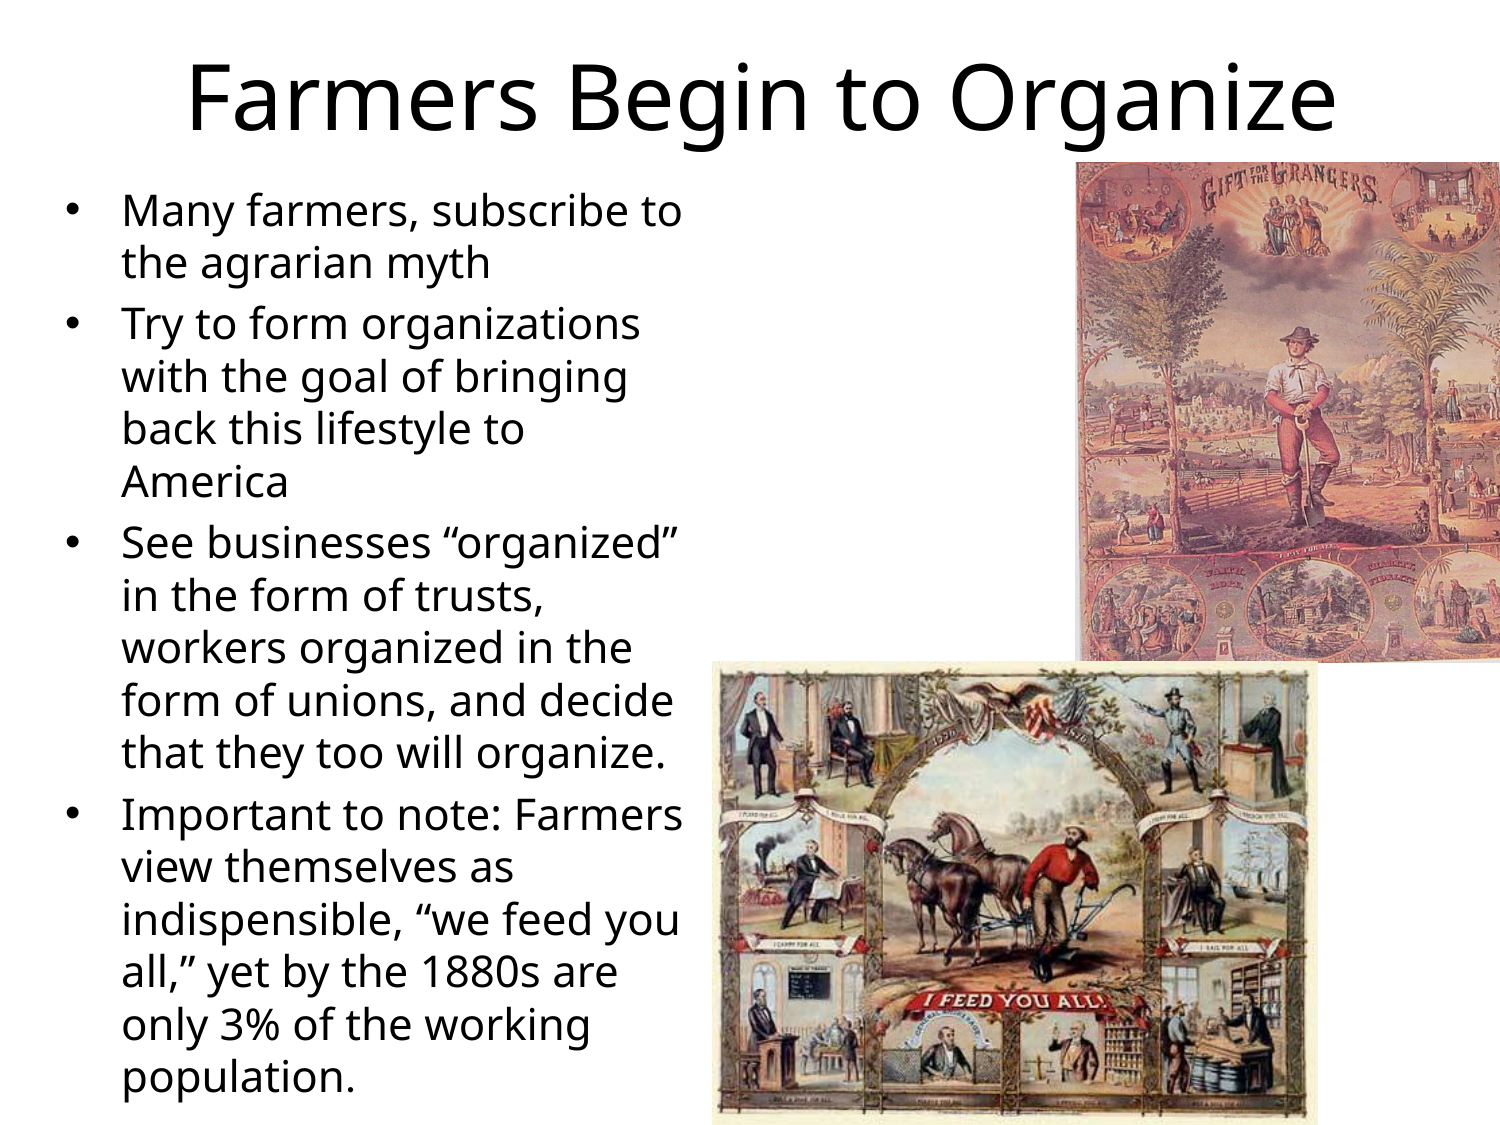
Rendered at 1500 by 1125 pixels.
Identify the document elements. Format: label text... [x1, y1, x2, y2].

list Many farmers, subscribe to the agrarian myth Try to form organizations with the goal of bringing back this lifestyle to America See businesses “organized” in the form of trusts, workers organized in the form of unions, and decide that they too will organize. Important to note: Farmers view themselves as indispensible, “we feed you all,” yet by the 1880s are only 3% of the working population. [50, 174, 700, 1125]
title Farmers Begin to Organize [87, 0, 1438, 188]
picture [712, 162, 1500, 1125]
